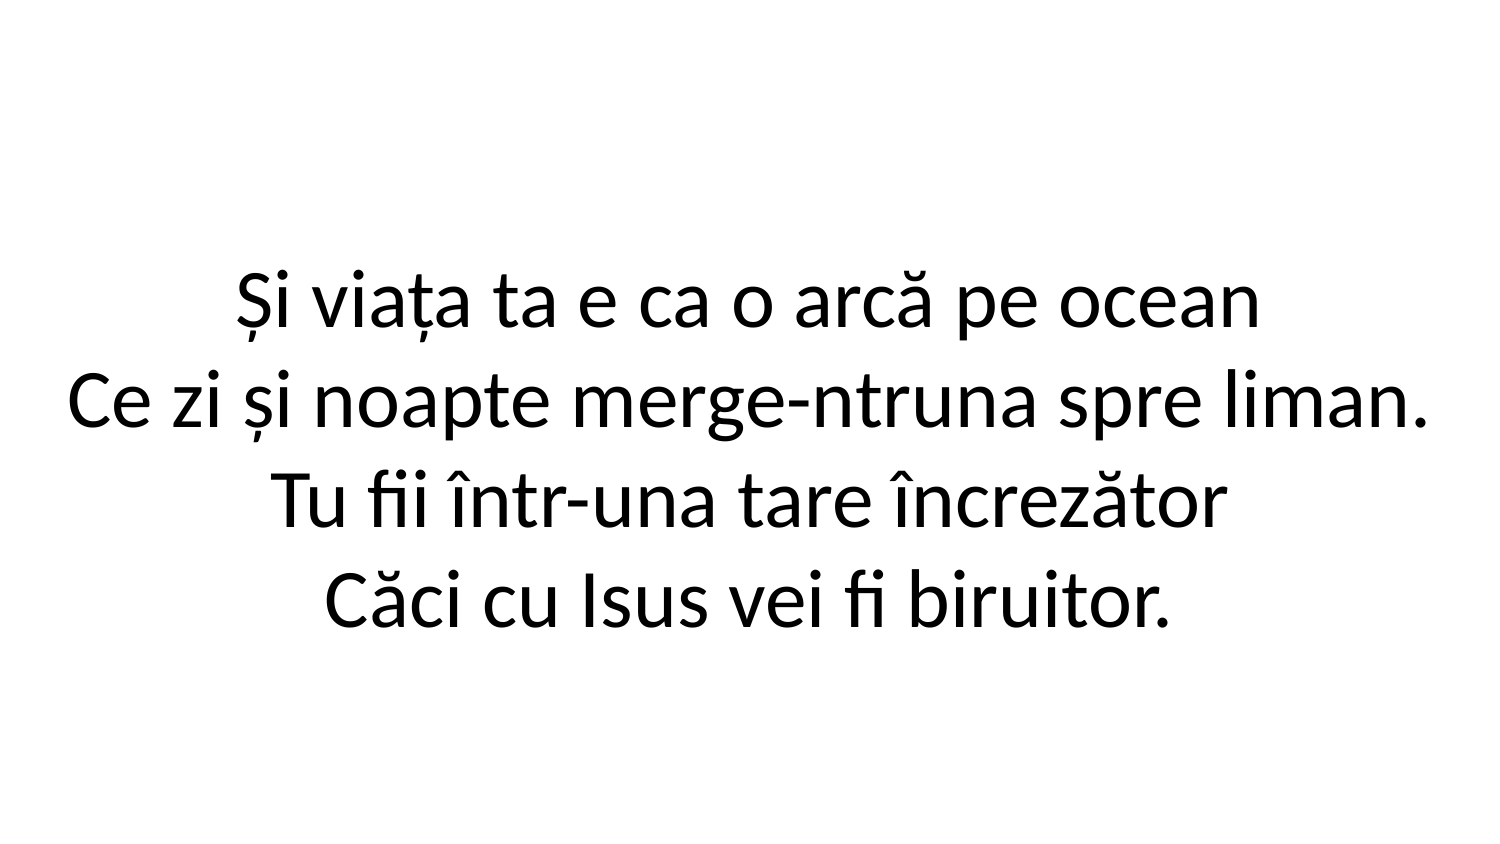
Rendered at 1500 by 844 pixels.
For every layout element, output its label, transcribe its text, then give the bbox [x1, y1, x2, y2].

text_box Și viața ta e ca o arcă pe ocean Ce zi și noapte merge-ntruna spre liman. Tu fii într-una tare încrezător Căci cu Isus vei fi biruitor. [52, 192, 1448, 652]
